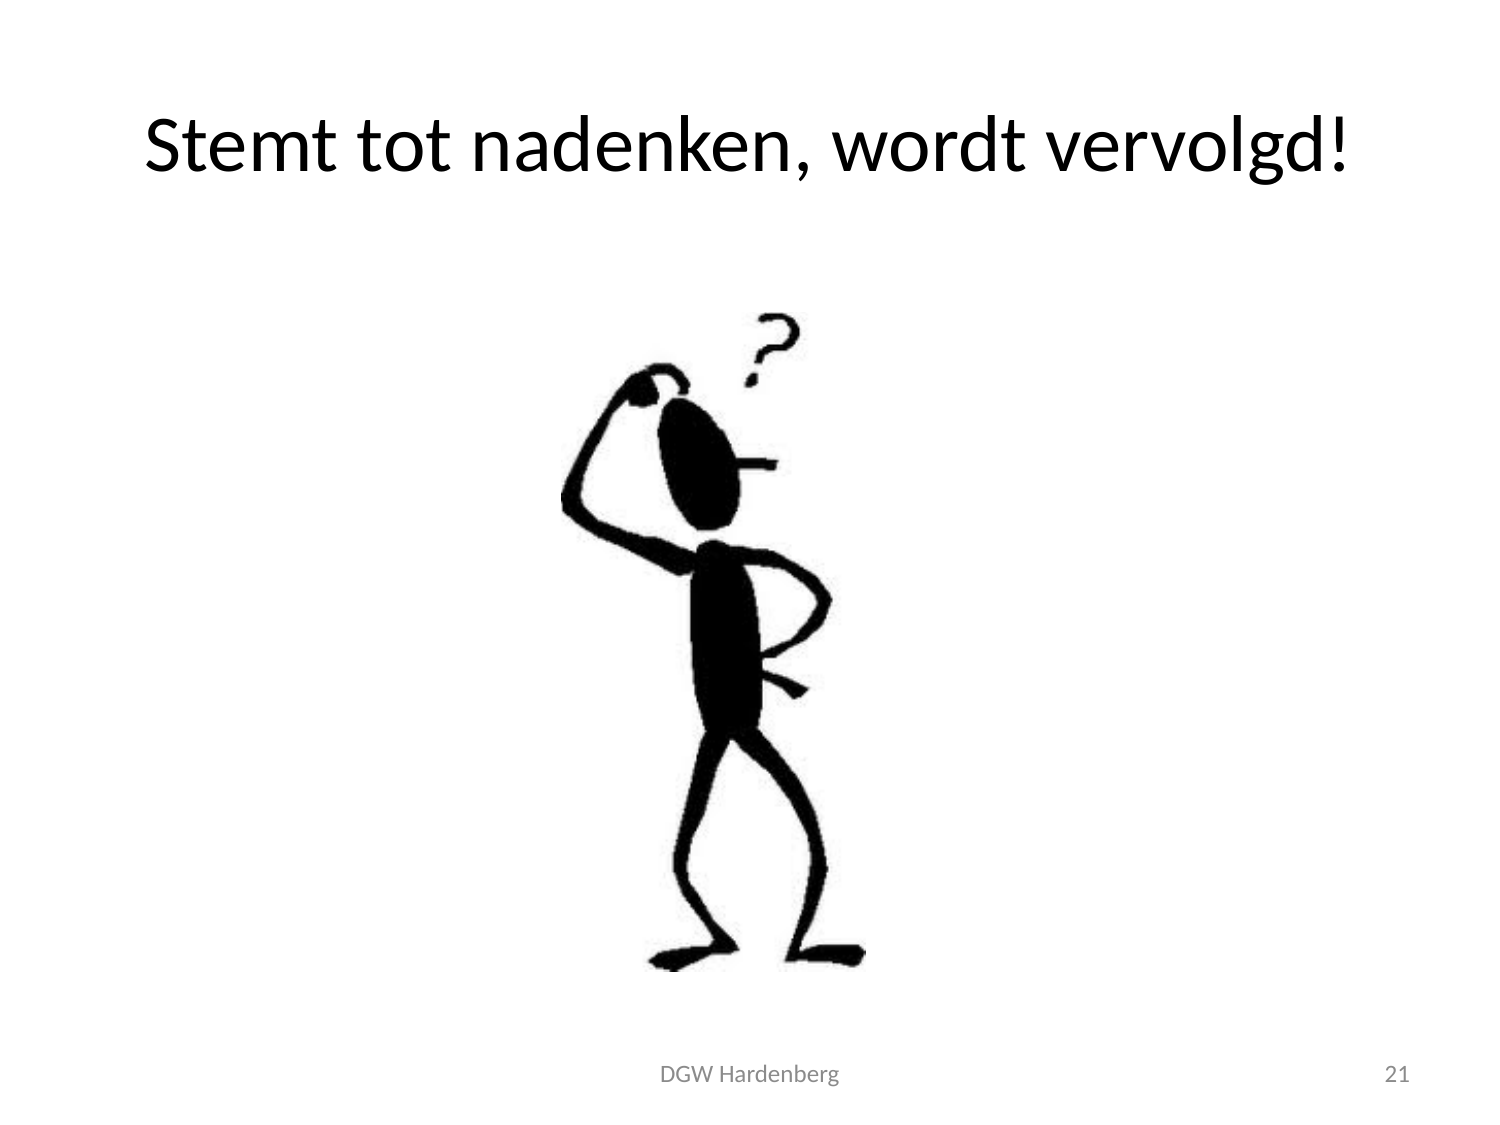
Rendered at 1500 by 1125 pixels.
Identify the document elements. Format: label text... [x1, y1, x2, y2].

picture [560, 312, 866, 972]
title Stemt tot nadenken, wordt vervolgd! [75, 45, 1425, 233]
slide_number 21 [1074, 1042, 1425, 1103]
footer DGW Hardenberg [512, 1042, 988, 1103]
